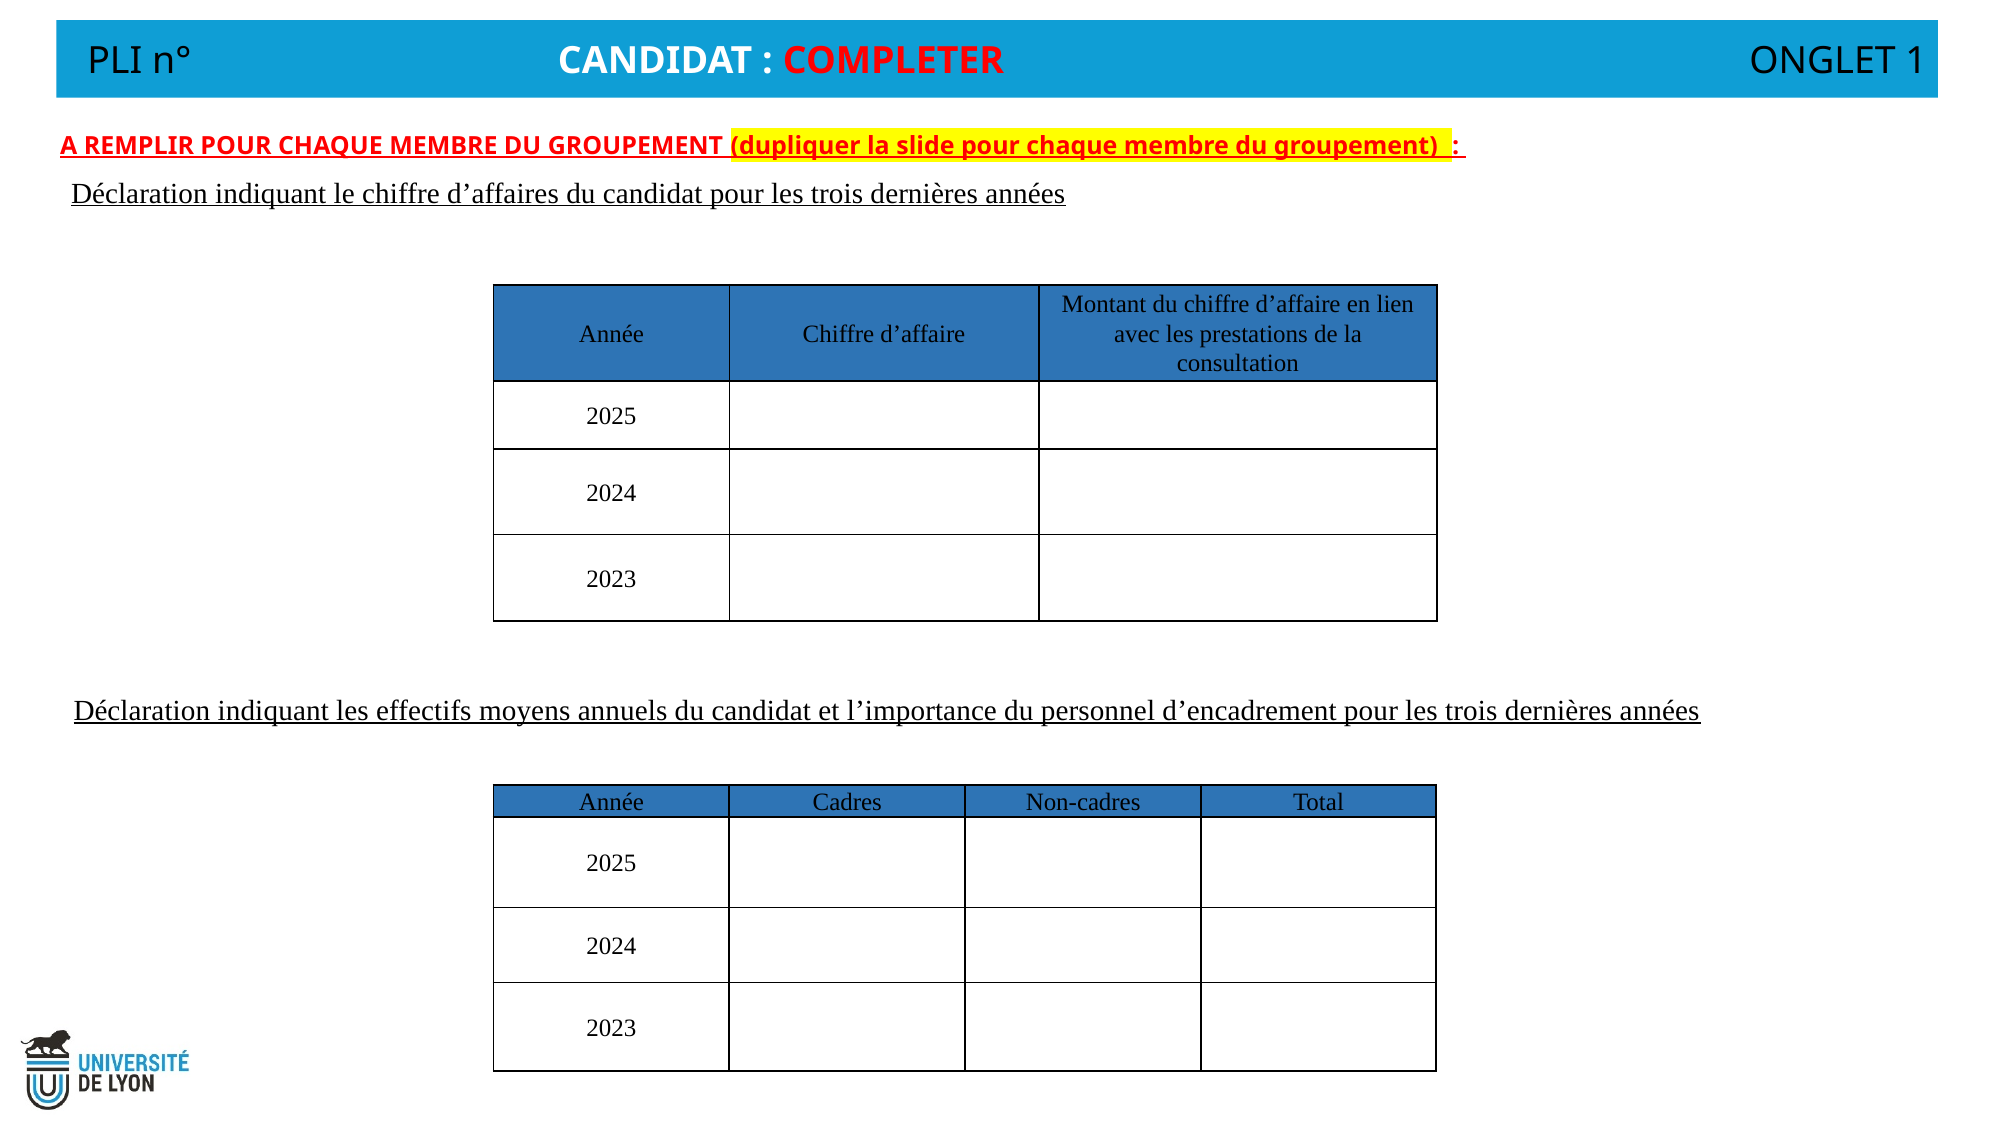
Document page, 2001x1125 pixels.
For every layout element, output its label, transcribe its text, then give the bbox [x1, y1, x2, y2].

picture [13, 1021, 200, 1117]
table_cell [730, 983, 964, 1070]
table_cell [1040, 450, 1436, 534]
table_cell [1040, 382, 1436, 448]
text_box Déclaration indiquant les effectifs moyens annuels du candidat et l’importance du personnel d’encadrement pour les trois dernières années [58, 684, 1717, 779]
table_header Montant du chiffre d’affaire en lien avec les prestations de la consultation [1040, 286, 1436, 380]
text_box ONGLET 1 [1734, 28, 1944, 89]
table_header Total [1202, 786, 1435, 816]
text_box Déclaration indiquant le chiffre d’affaires du candidat pour les trois dernières années [56, 166, 1539, 217]
table_cell [966, 983, 1200, 1070]
text_box A REMPLIR POUR CHAQUE MEMBRE DU GROUPEMENT (dupliquer la slide pour chaque membre du groupement) : [45, 122, 1487, 167]
table_cell [1202, 983, 1435, 1070]
table_cell [966, 908, 1200, 982]
table_header Non-cadres [966, 786, 1200, 816]
table_cell [1040, 535, 1436, 620]
table_cell [730, 535, 1038, 620]
table_cell 2024 [494, 908, 728, 982]
table_cell 2023 [494, 535, 729, 620]
table_cell [966, 818, 1200, 907]
table_cell [730, 450, 1038, 534]
table_cell [730, 818, 964, 907]
table_cell 2025 [494, 382, 729, 448]
table_header Chiffre d’affaire [730, 286, 1038, 380]
table_header Cadres [730, 786, 964, 816]
text_box [55, 19, 1939, 99]
table_cell [730, 908, 964, 982]
table_cell 2023 [494, 983, 728, 1070]
table_cell [1202, 818, 1435, 907]
table_cell [1202, 908, 1435, 982]
text_box PLI n° [72, 28, 216, 89]
table_header Année [494, 286, 729, 380]
table_cell [730, 382, 1038, 448]
table_header Année [494, 786, 728, 816]
text_box CANDIDAT : COMPLETER [543, 28, 1306, 89]
table_cell 2025 [494, 818, 728, 907]
table_cell 2024 [494, 450, 729, 534]
